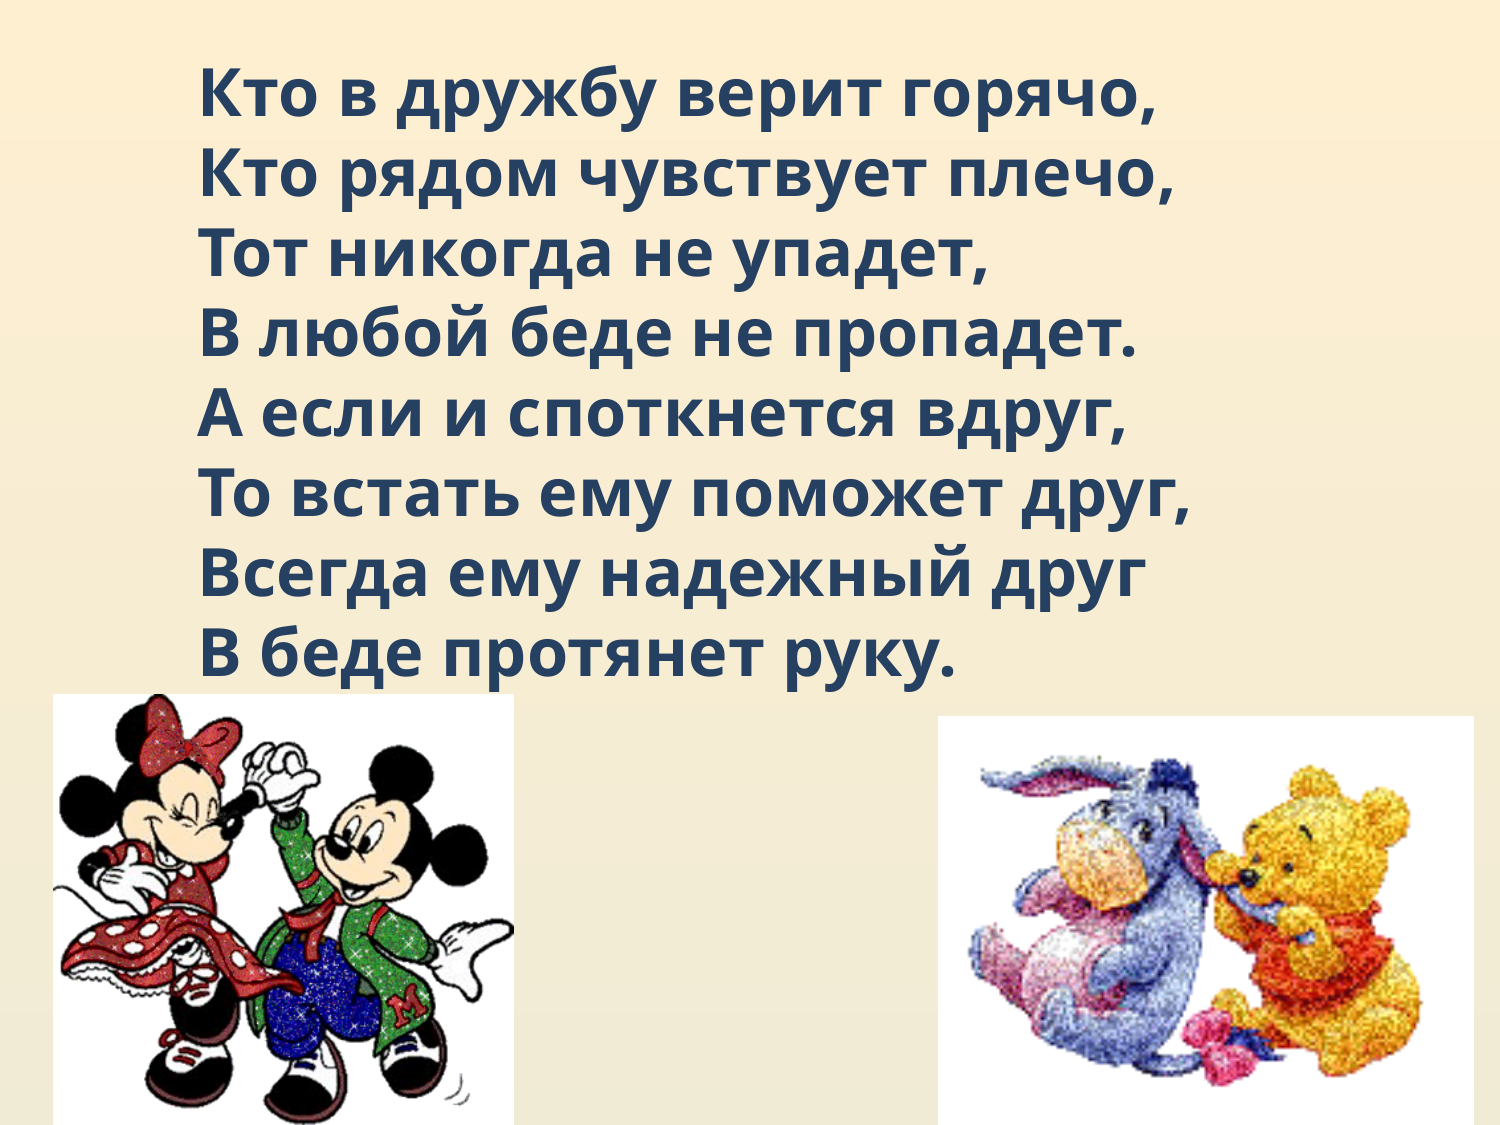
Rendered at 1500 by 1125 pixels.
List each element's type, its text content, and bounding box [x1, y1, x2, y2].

picture [52, 694, 514, 1125]
picture [938, 716, 1474, 1125]
text_box Кто в дружбу верит горячо, Кто рядом чувствует плечо, Тот никогда не упадет, В любой беде не пропадет. А если и споткнется вдруг, То встать ему поможет друг, Всегда ему надежный друг В беде протянет руку. [183, 42, 1500, 698]
